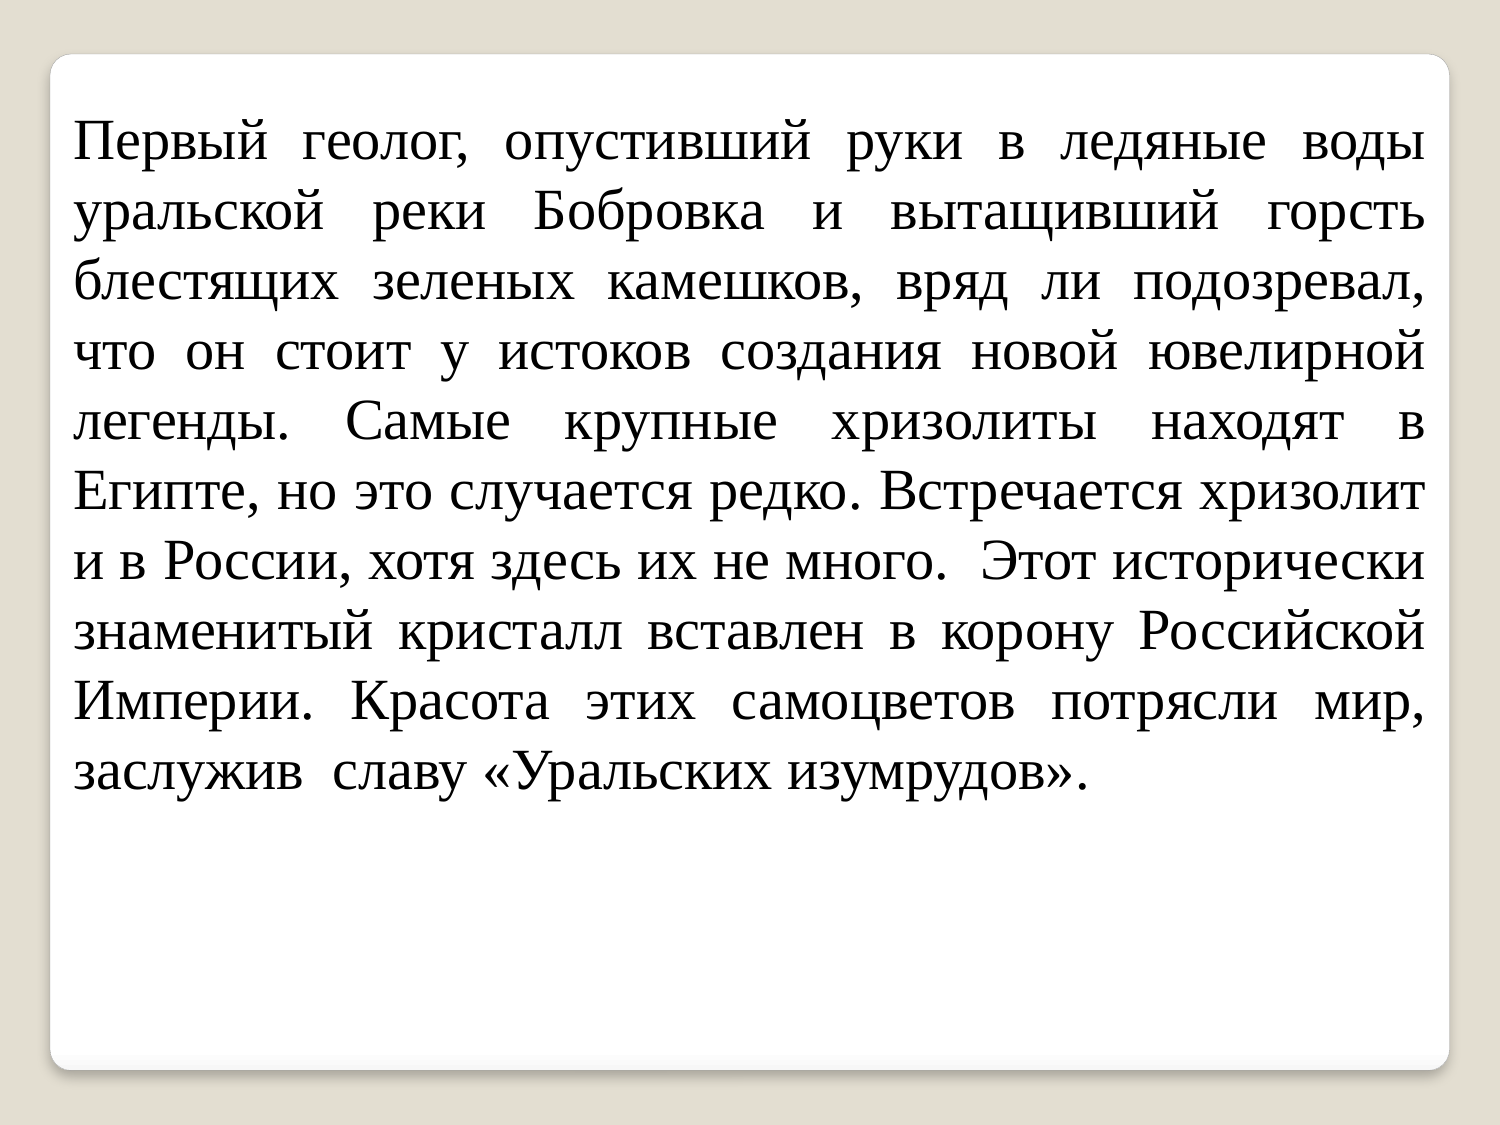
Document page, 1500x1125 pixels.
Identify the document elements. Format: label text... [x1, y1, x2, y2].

text_box Первый геолог, опустивший руки в ледяные воды уральской реки Бобровка и вытащивший горсть блестящих зеленых камешков, вряд ли подозревал, что он стоит у истоков создания новой ювелирной легенды. Самые крупные хризолиты находят в Египте, но это случается редко. Встречается хризолит и в России, хотя здесь их не много. Этот исторически знаменитый кристалл вставлен в корону Российской Империи. Красота этих самоцветов потрясли мир, заслужив славу «Уральских изумрудов». [58, 93, 1442, 879]
